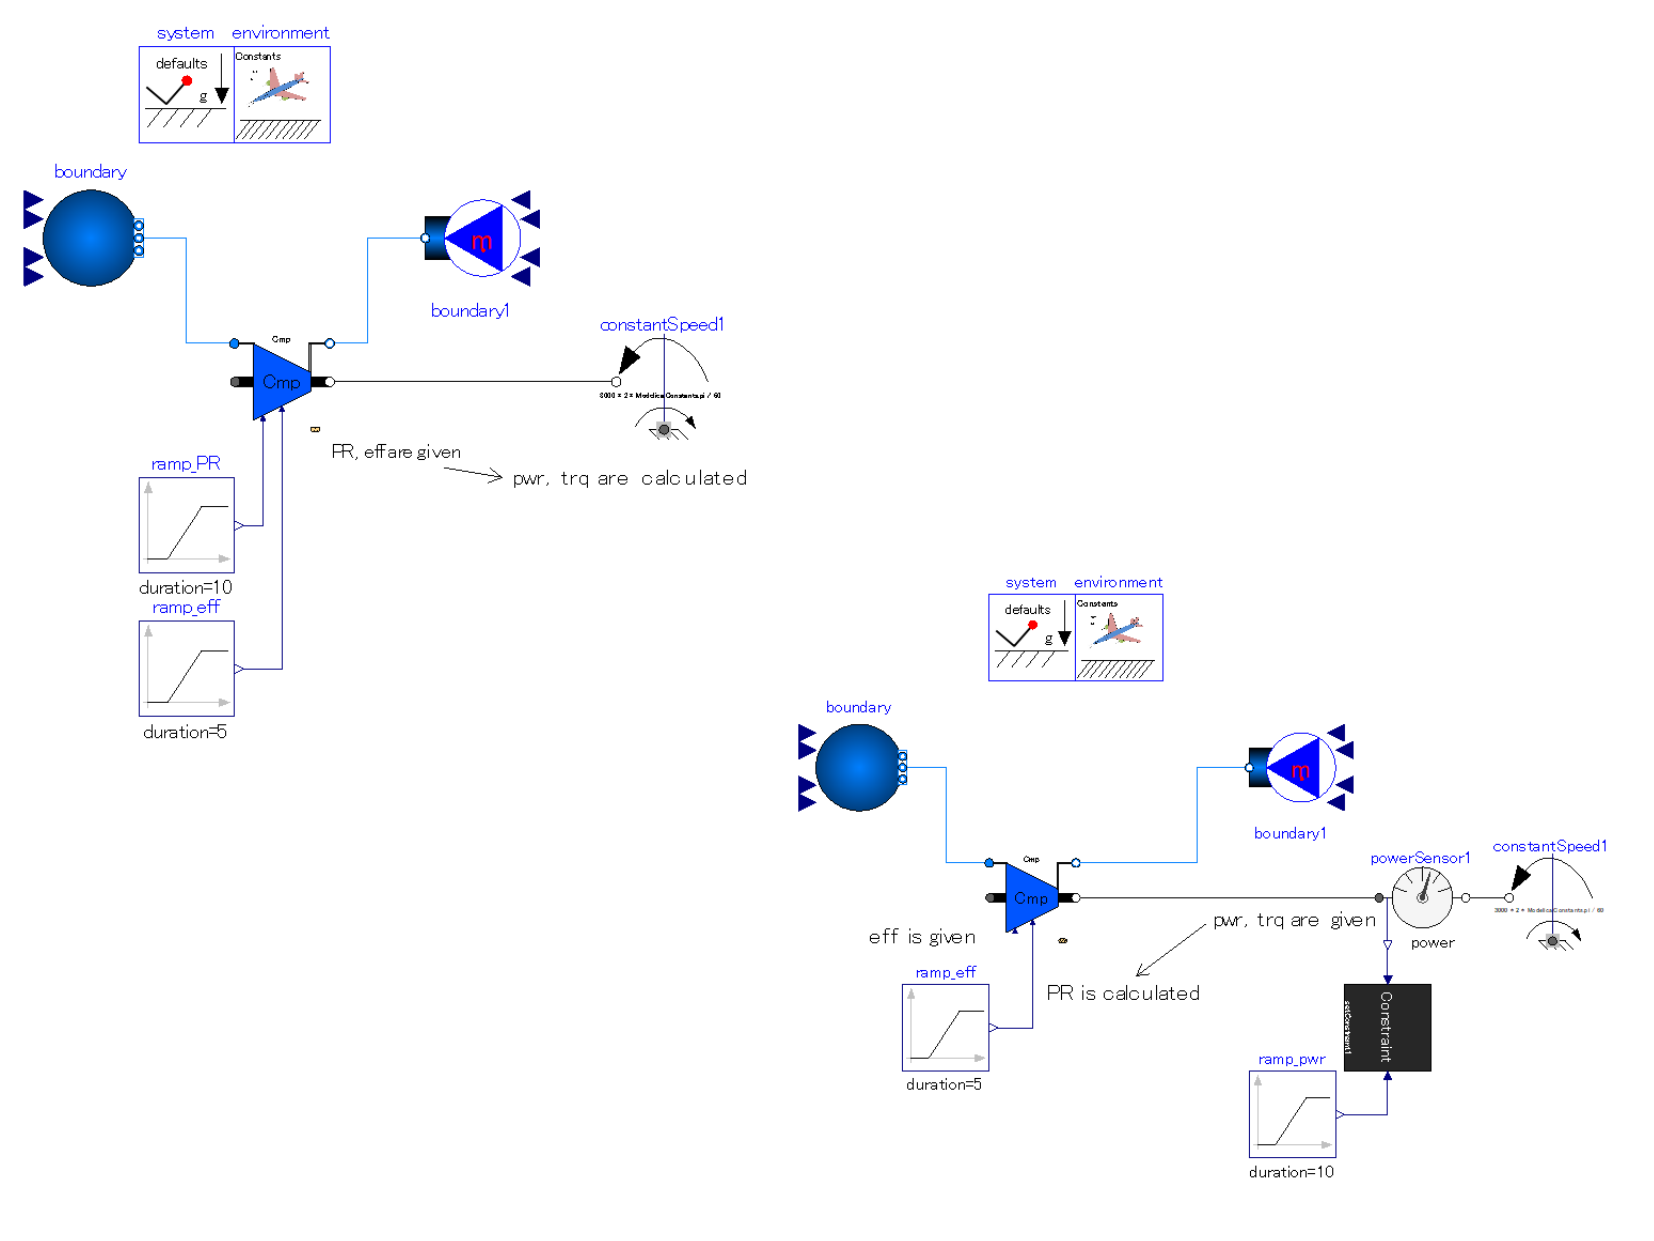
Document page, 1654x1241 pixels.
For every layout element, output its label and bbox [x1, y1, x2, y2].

picture [777, 551, 1629, 1203]
picture [0, 0, 748, 766]
